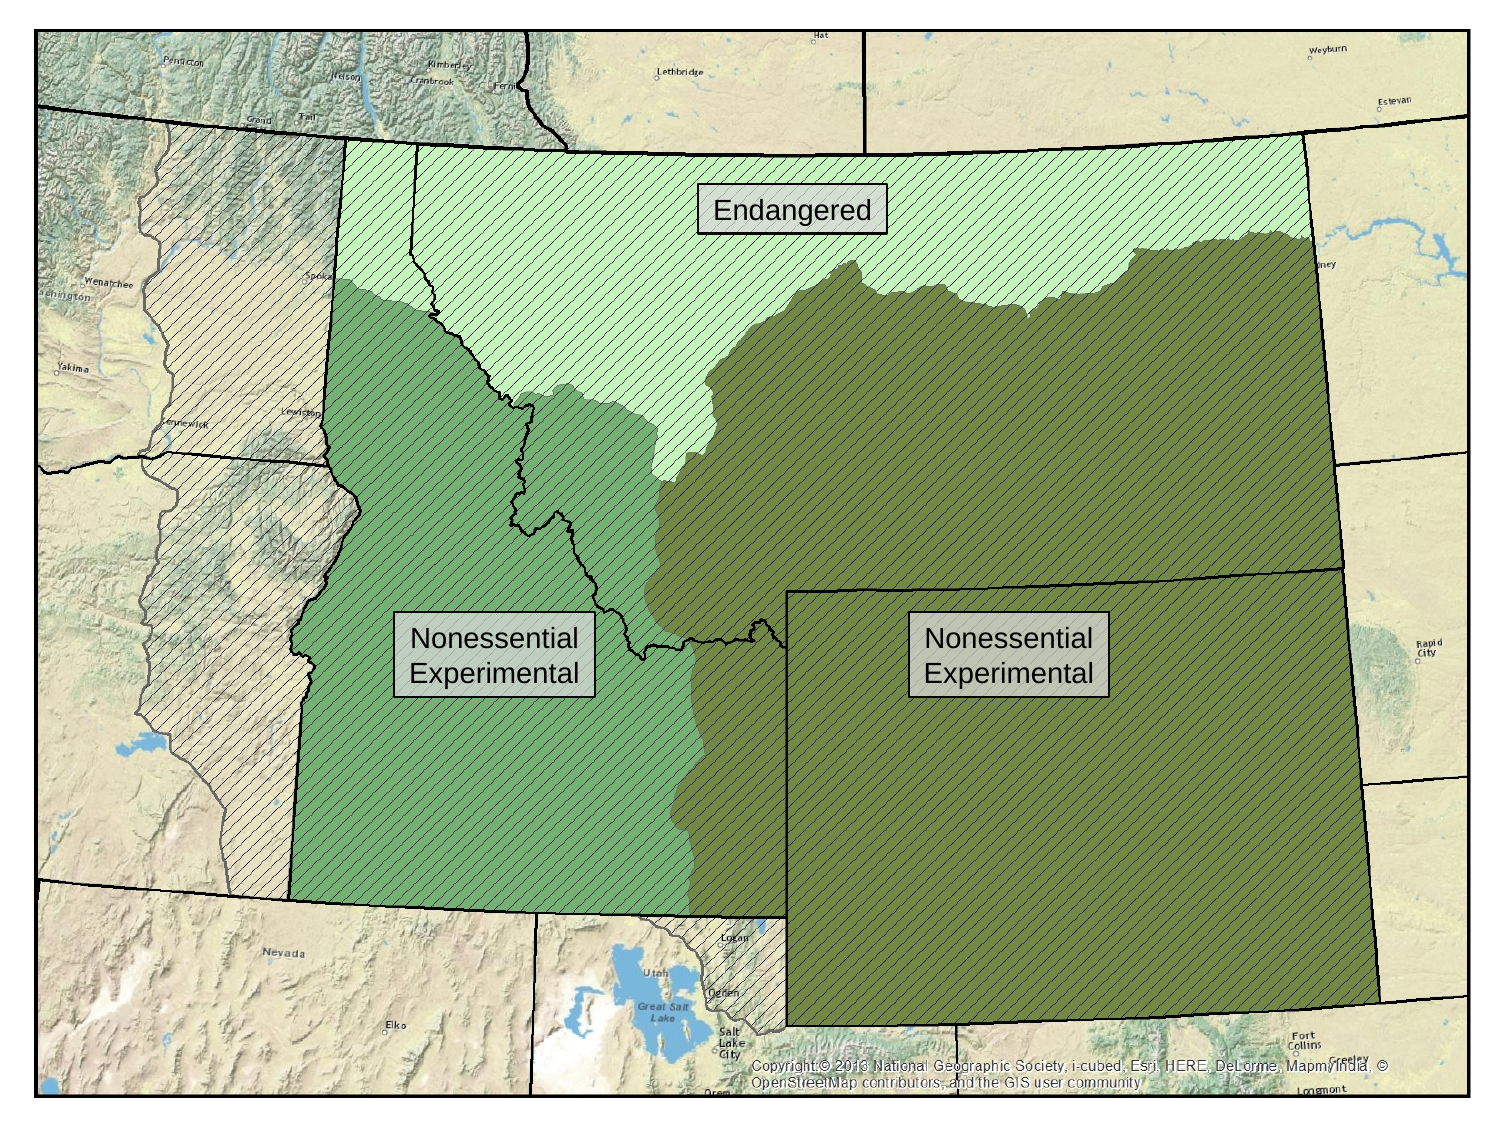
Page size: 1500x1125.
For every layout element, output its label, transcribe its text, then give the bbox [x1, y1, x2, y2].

picture [0, 0, 1500, 1125]
text_box Endangered [698, 183, 888, 234]
text_box Nonessential Experimental [394, 612, 595, 698]
text_box Nonessential Experimental [908, 612, 1110, 697]
